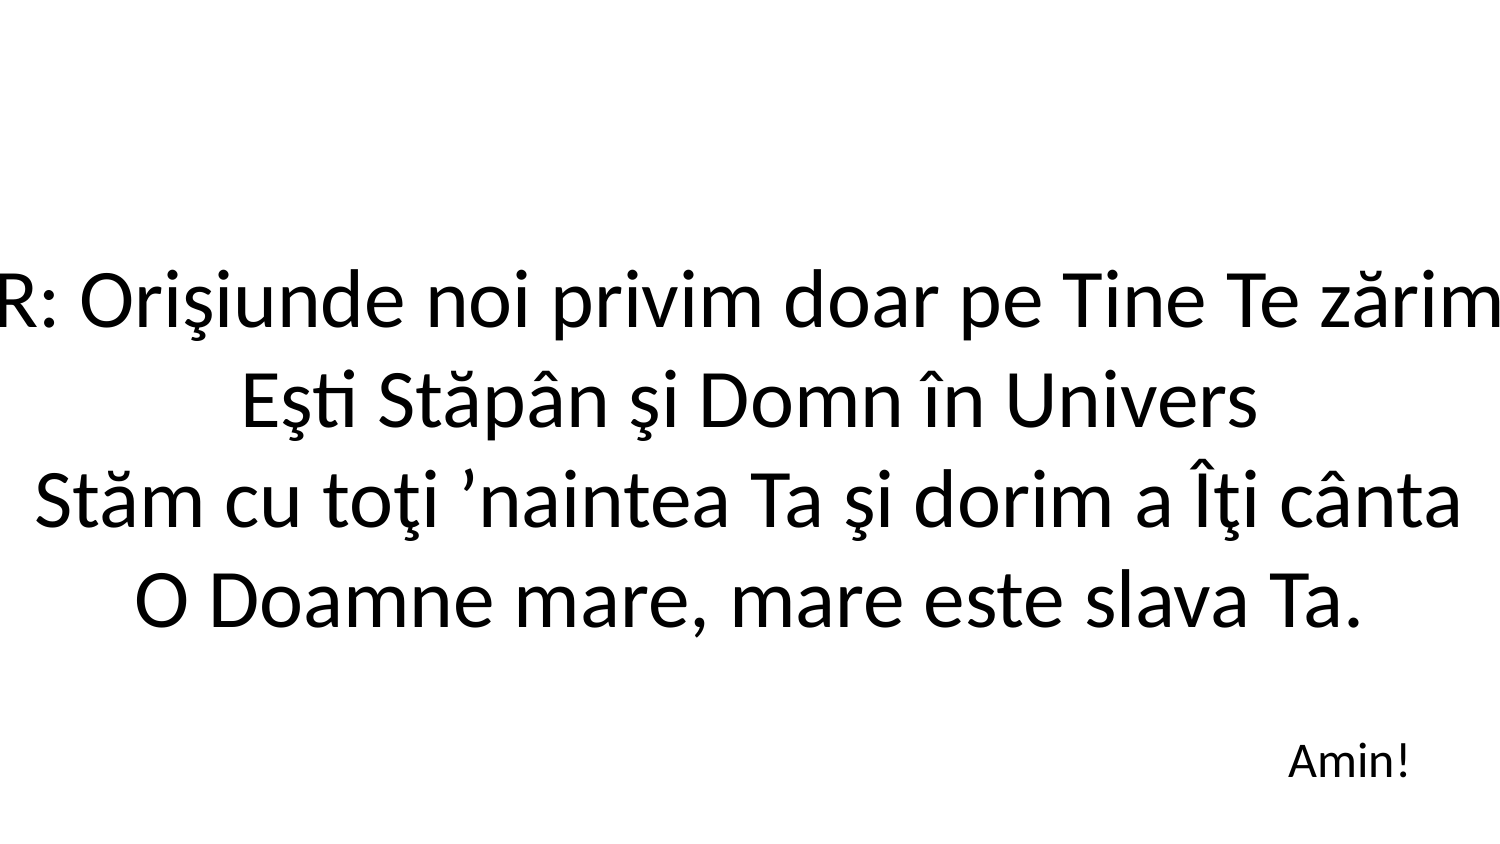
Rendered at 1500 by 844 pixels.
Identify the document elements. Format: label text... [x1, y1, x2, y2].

text_box R: Orişiunde noi privim doar pe Tine Te zărim Eşti Stăpân şi Domn în Univers Stăm cu toţi ’naintea Ta şi dorim a Îţi cânta O Doamne mare, mare este slava Ta. [0, 192, 1500, 652]
text_box Amin! [1273, 674, 1427, 795]
